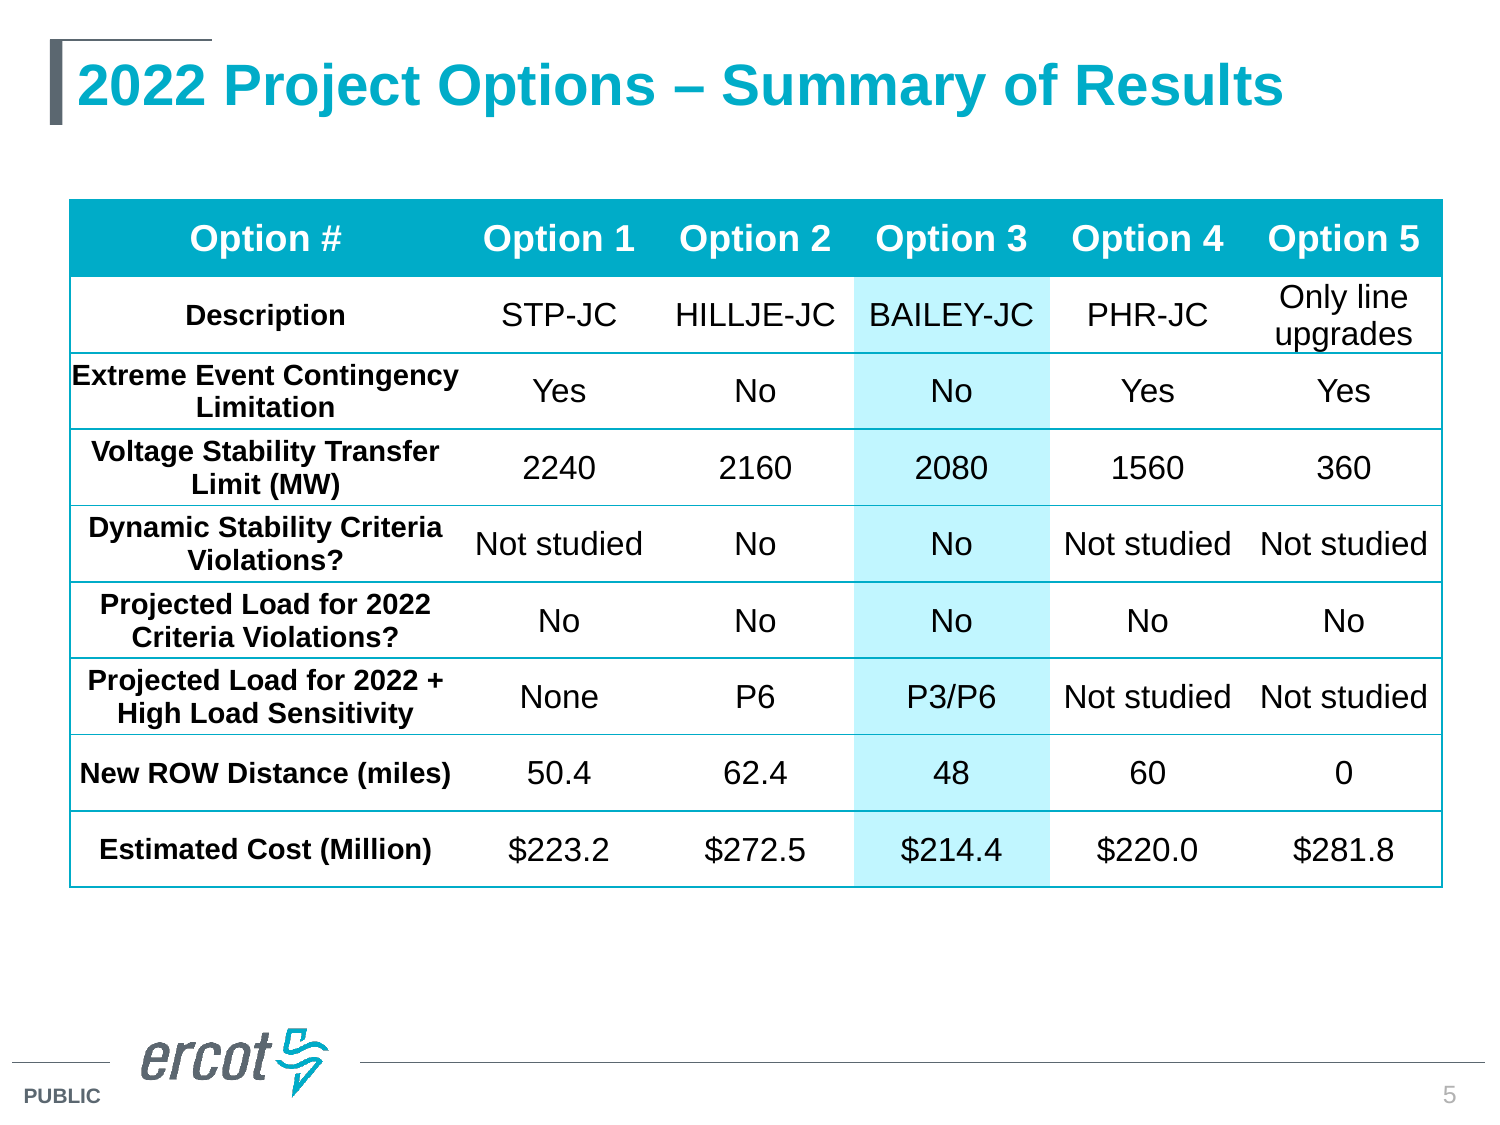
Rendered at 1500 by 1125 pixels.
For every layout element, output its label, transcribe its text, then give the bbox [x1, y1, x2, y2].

table_cell BAILEY-JC [854, 277, 1050, 352]
table_cell Projected Load for 2022 Criteria Violations? [71, 583, 461, 657]
table_cell No [461, 583, 657, 657]
table_cell $223.2 [461, 812, 657, 886]
table_cell $281.8 [1246, 812, 1441, 886]
table_cell No [1246, 583, 1441, 657]
slide_number 5 [1412, 1076, 1488, 1112]
table_cell Voltage Stability Transfer Limit (MW) [71, 430, 461, 505]
table_header Option 3 [854, 201, 1050, 275]
table_cell Extreme Event Contingency Limitation [71, 354, 461, 428]
table_cell STP-JC [461, 277, 657, 352]
table_cell Not studied [1246, 506, 1441, 581]
table_cell $214.4 [854, 812, 1050, 886]
table_cell 0 [1246, 735, 1441, 810]
table_cell No [854, 583, 1050, 657]
table_cell No [1050, 583, 1246, 657]
table_header Option 5 [1246, 201, 1441, 275]
table_cell 1560 [1050, 430, 1246, 505]
table_cell Estimated Cost (Million) [71, 812, 461, 886]
table_cell 360 [1246, 430, 1441, 505]
table_cell Projected Load for 2022 + High Load Sensitivity [71, 659, 461, 734]
table_cell Dynamic Stability Criteria Violations? [71, 506, 461, 581]
table_header Option 4 [1050, 201, 1246, 275]
table_cell 2240 [461, 430, 657, 505]
table_cell HILLJE-JC [657, 277, 854, 352]
table_cell Description [71, 277, 461, 352]
table_cell No [854, 354, 1050, 428]
table_cell 2080 [854, 430, 1050, 505]
table_cell No [657, 583, 854, 657]
table_cell PHR-JC [1050, 277, 1246, 352]
table_header Option # [71, 201, 461, 275]
table_cell Only line upgrades [1246, 277, 1441, 352]
table_cell No [657, 506, 854, 581]
table_cell No [657, 354, 854, 428]
table_header Option 2 [657, 201, 854, 275]
table_cell 2160 [657, 430, 854, 505]
picture [137, 1024, 332, 1100]
table_cell 60 [1050, 735, 1246, 810]
table_header Option 1 [461, 201, 657, 275]
table_cell $272.5 [657, 812, 854, 886]
table_cell Not studied [1050, 506, 1246, 581]
table_cell P6 [657, 659, 854, 734]
table_cell None [461, 659, 657, 734]
table_cell Not studied [461, 506, 657, 581]
table_cell P3/P6 [854, 659, 1050, 734]
table_cell Yes [1246, 354, 1441, 428]
table_cell 48 [854, 735, 1050, 810]
table_cell No [854, 506, 1050, 581]
table_cell Not studied [1050, 659, 1246, 734]
table_cell 62.4 [657, 735, 854, 810]
table_cell $220.0 [1050, 812, 1246, 886]
table_cell 50.4 [461, 735, 657, 810]
table_cell Not studied [1246, 659, 1441, 734]
table_cell Yes [1050, 354, 1246, 428]
title 2022 Project Options – Summary of Results [62, 39, 1450, 125]
table_cell New ROW Distance (miles) [71, 735, 461, 810]
table_cell Yes [461, 354, 657, 428]
